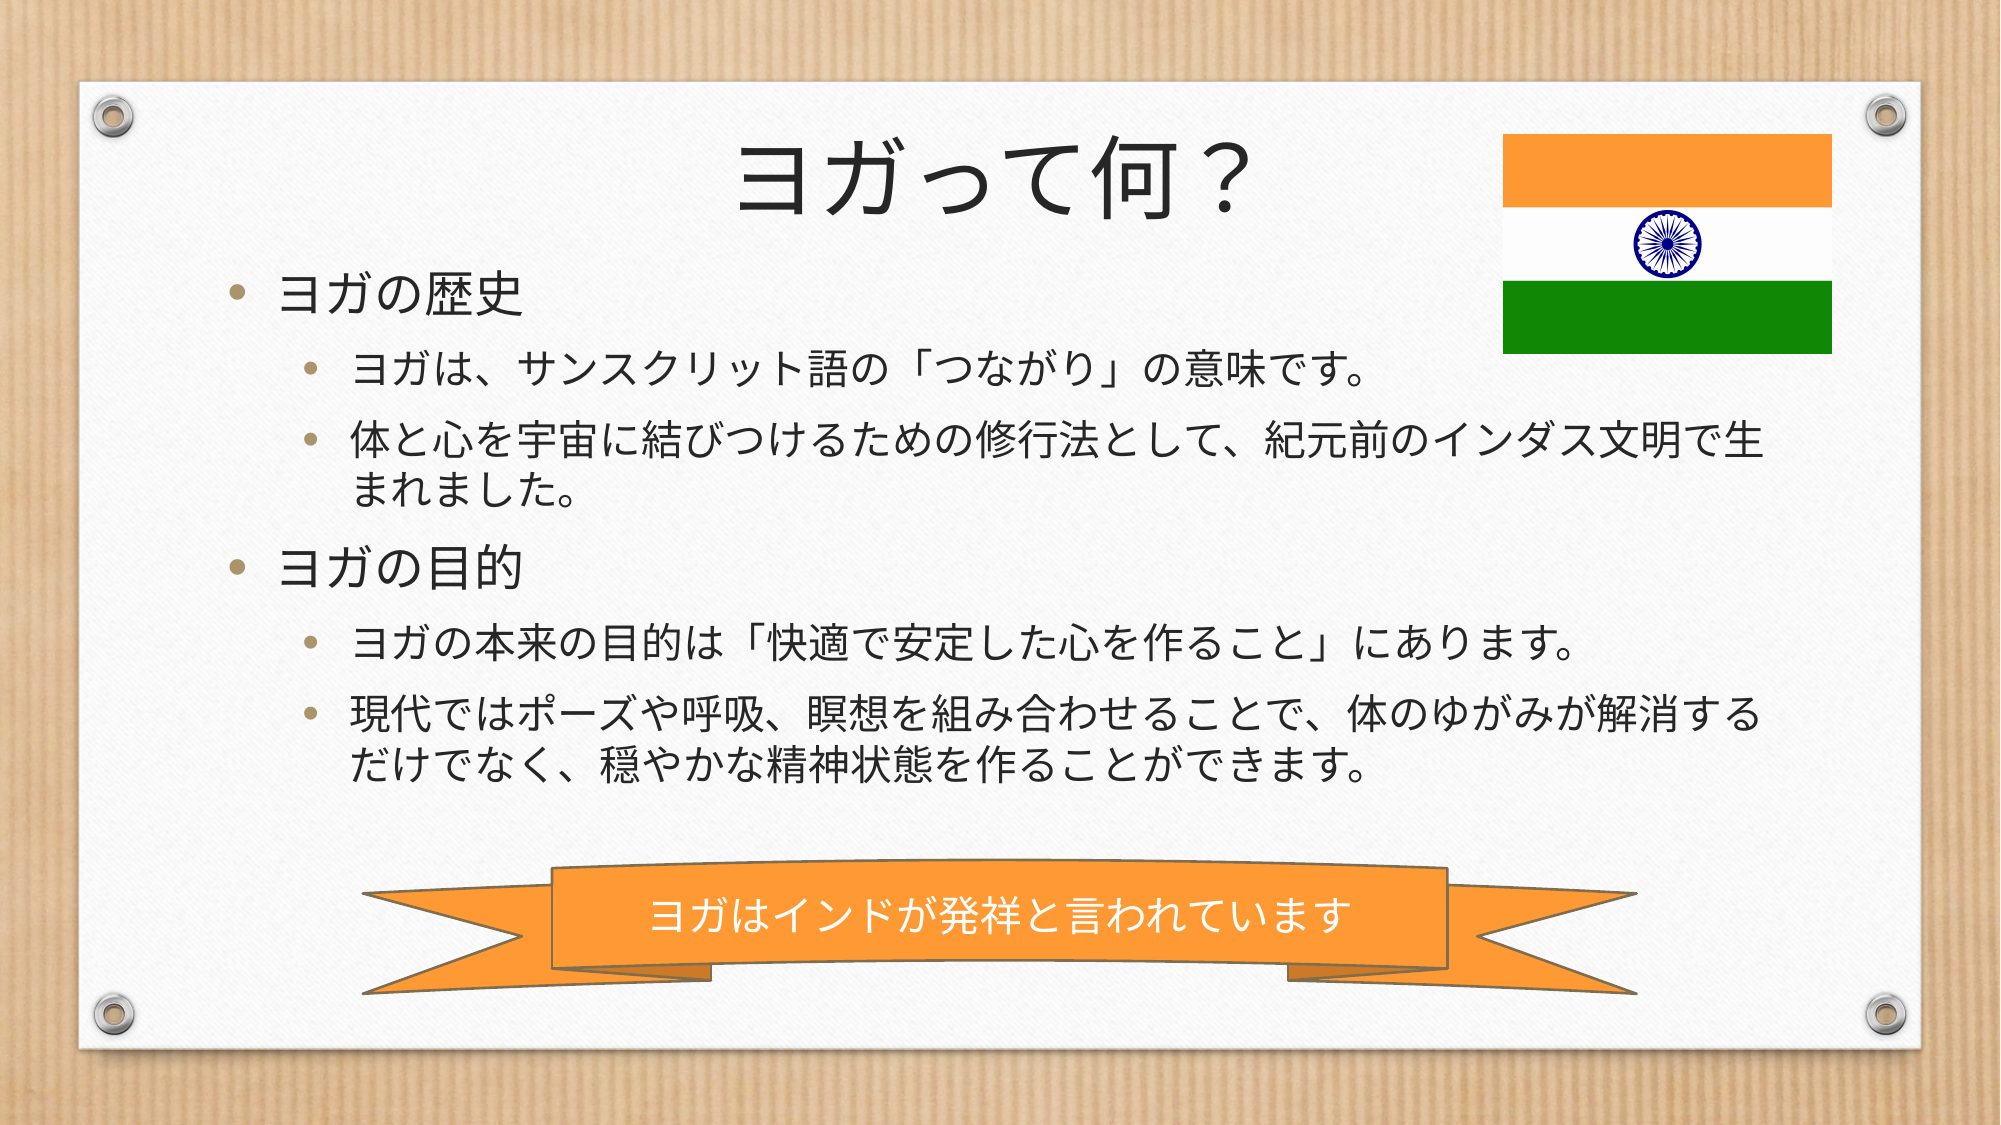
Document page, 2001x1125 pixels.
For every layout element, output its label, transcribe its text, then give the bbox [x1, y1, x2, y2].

list ヨガの歴史 ヨガは、サンスクリット語の「つながり」の意味です。 体と心を宇宙に結びつけるための修行法として、紀元前のインダス文明で生まれました。 ヨガの目的 ヨガの本来の目的は「快適で安定した心を作ること」にあります。 現代ではポーズや呼吸、瞑想を組み合わせることで、体のゆがみが解消するだけでなく、穏やかな精神状態を作ることができます。 [212, 254, 1788, 927]
title ヨガって何？ [212, 90, 1788, 254]
picture [0, 0, 2001, 1125]
text_box ヨガはインドが発祥と言われています [361, 858, 1638, 996]
